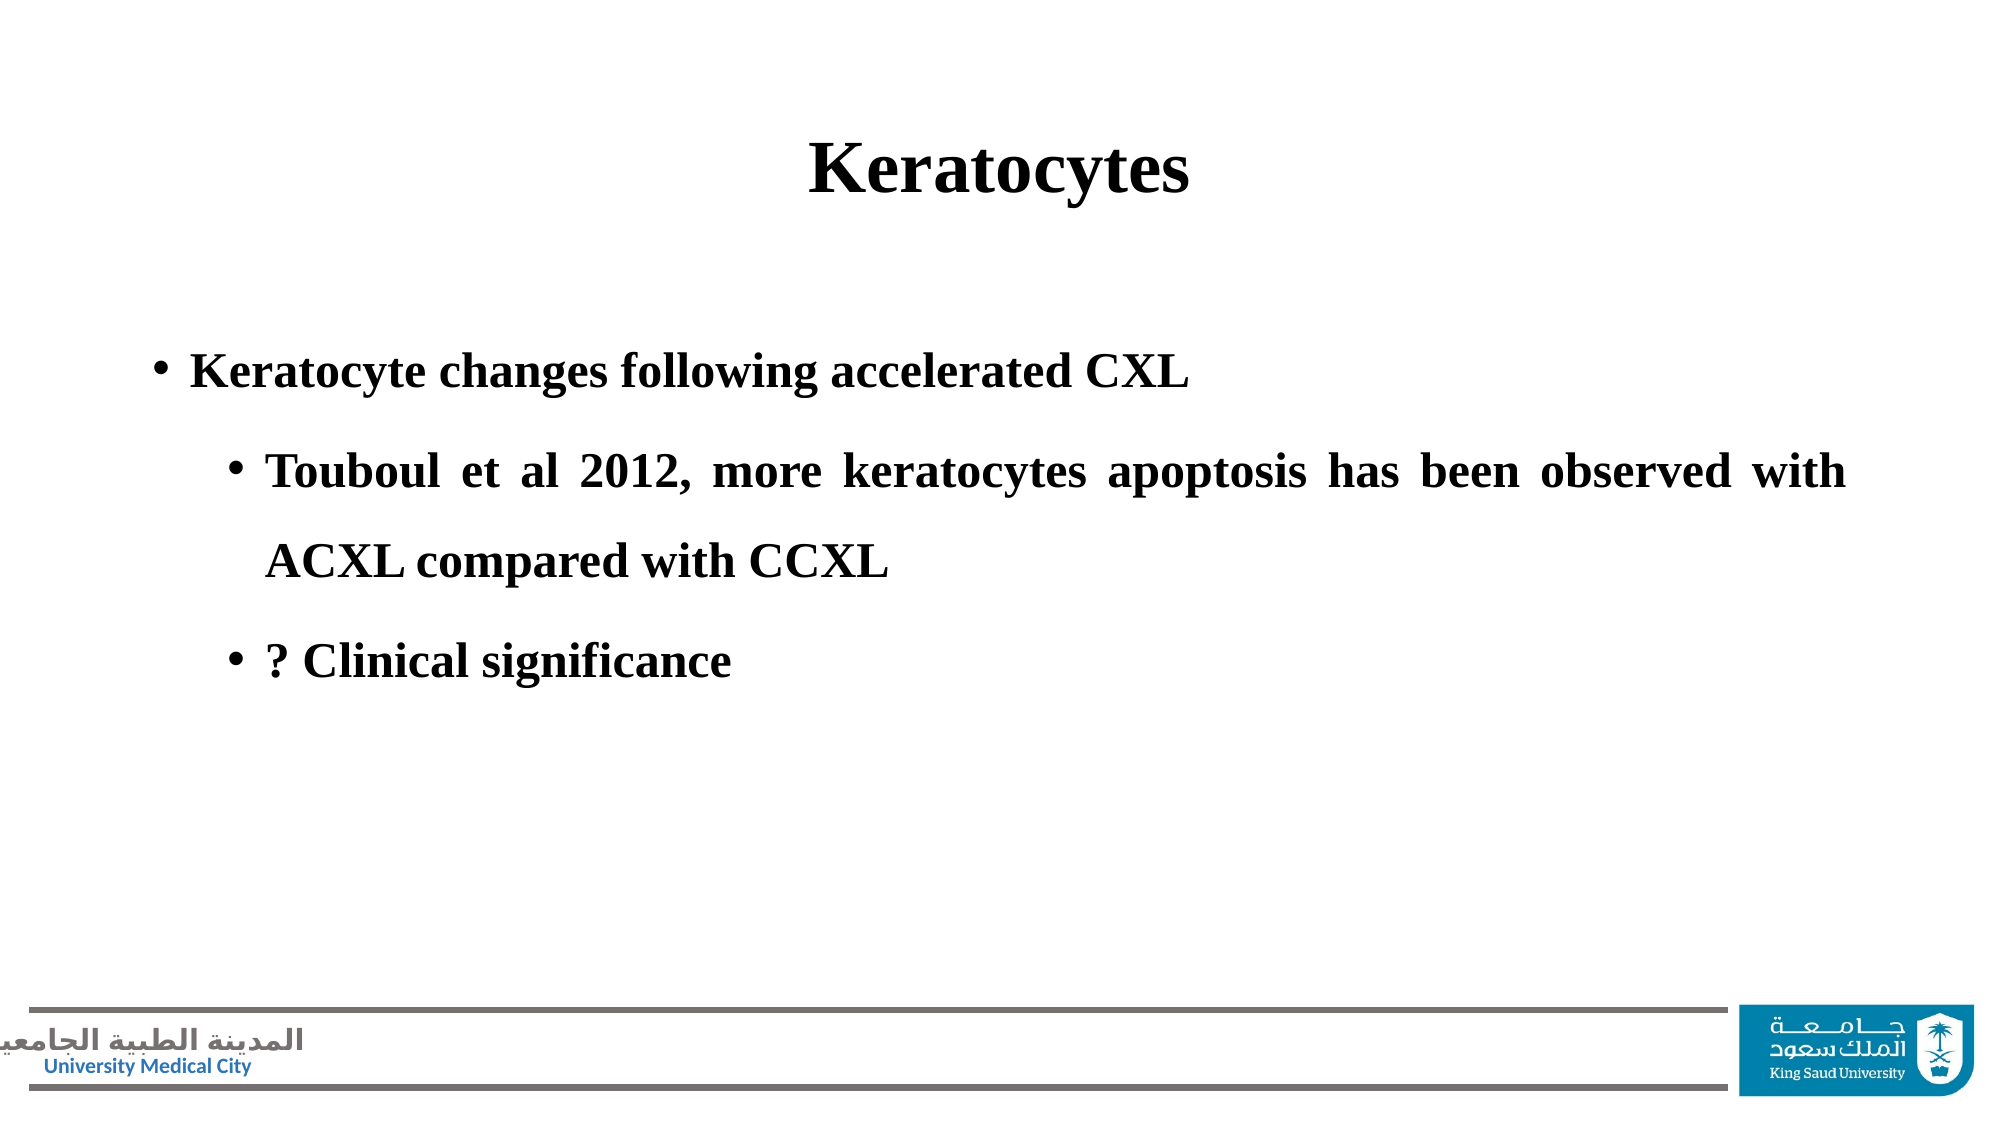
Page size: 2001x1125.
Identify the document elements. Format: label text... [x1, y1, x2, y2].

text_box University Medical City [0, 1044, 331, 1086]
title Keratocytes [137, 59, 1863, 278]
list Keratocyte changes following accelerated CXL Touboul et al 2012, more keratocytes apoptosis has been observed with ACXL compared with CCXL ? Clinical significance [137, 299, 1863, 1014]
text_box المدينة الطبية الجامعية [0, 1014, 331, 1044]
picture [1737, 1002, 1976, 1099]
